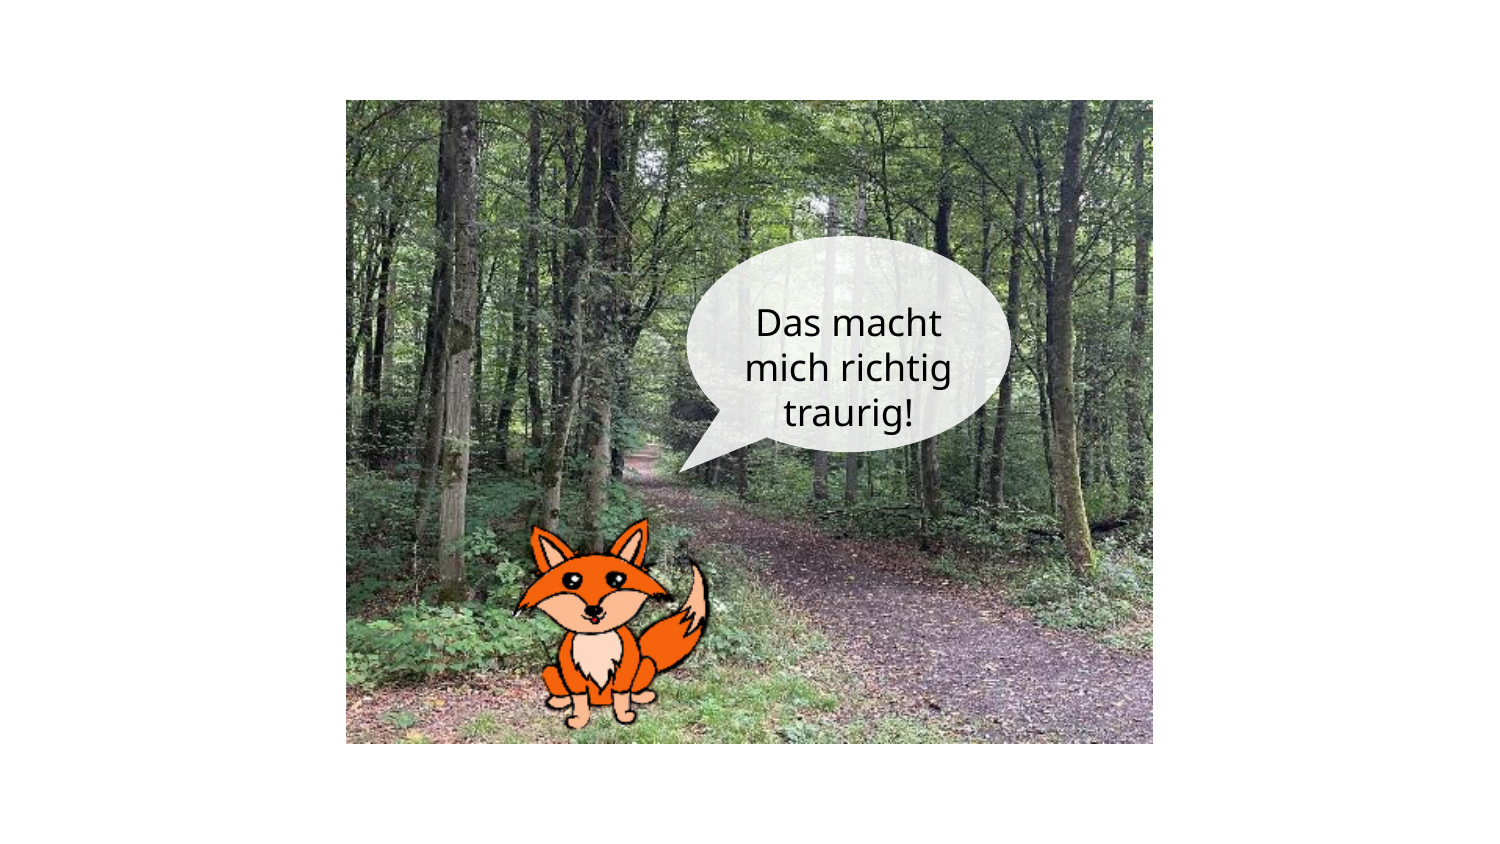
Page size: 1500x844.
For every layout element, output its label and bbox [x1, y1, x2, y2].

text_box [346, 100, 1153, 744]
